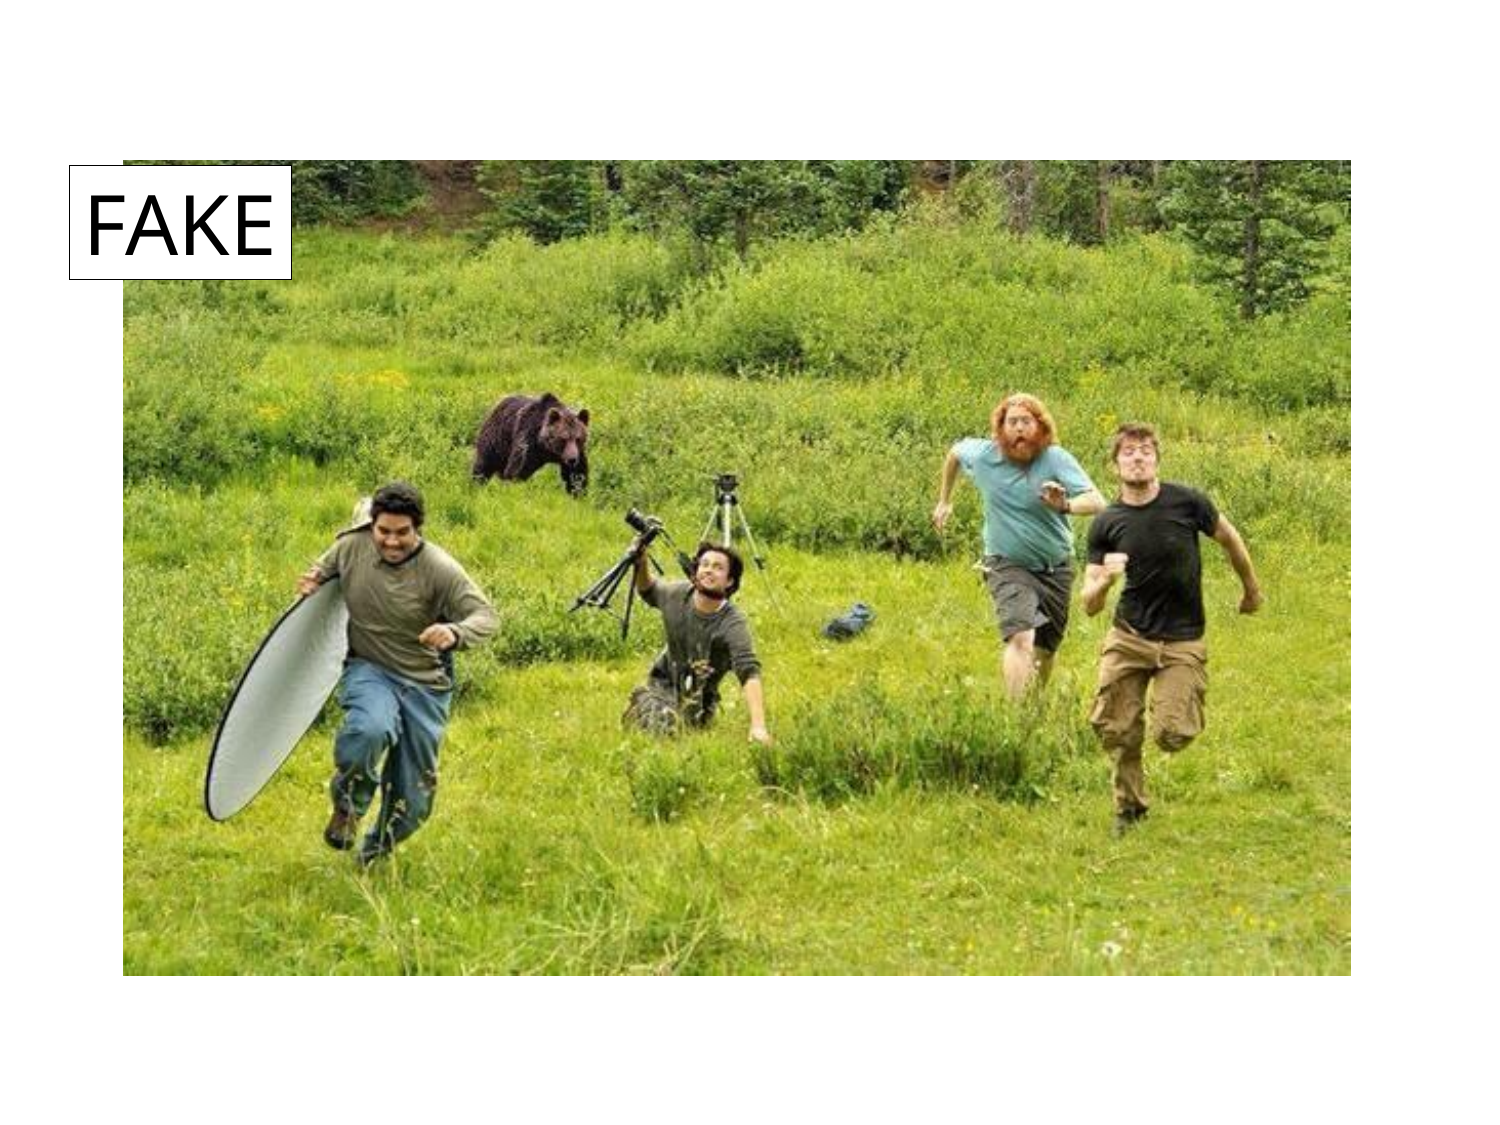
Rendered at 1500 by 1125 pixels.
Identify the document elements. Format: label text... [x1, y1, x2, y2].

text_box FAKE [69, 165, 118, 280]
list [123, 160, 1351, 977]
